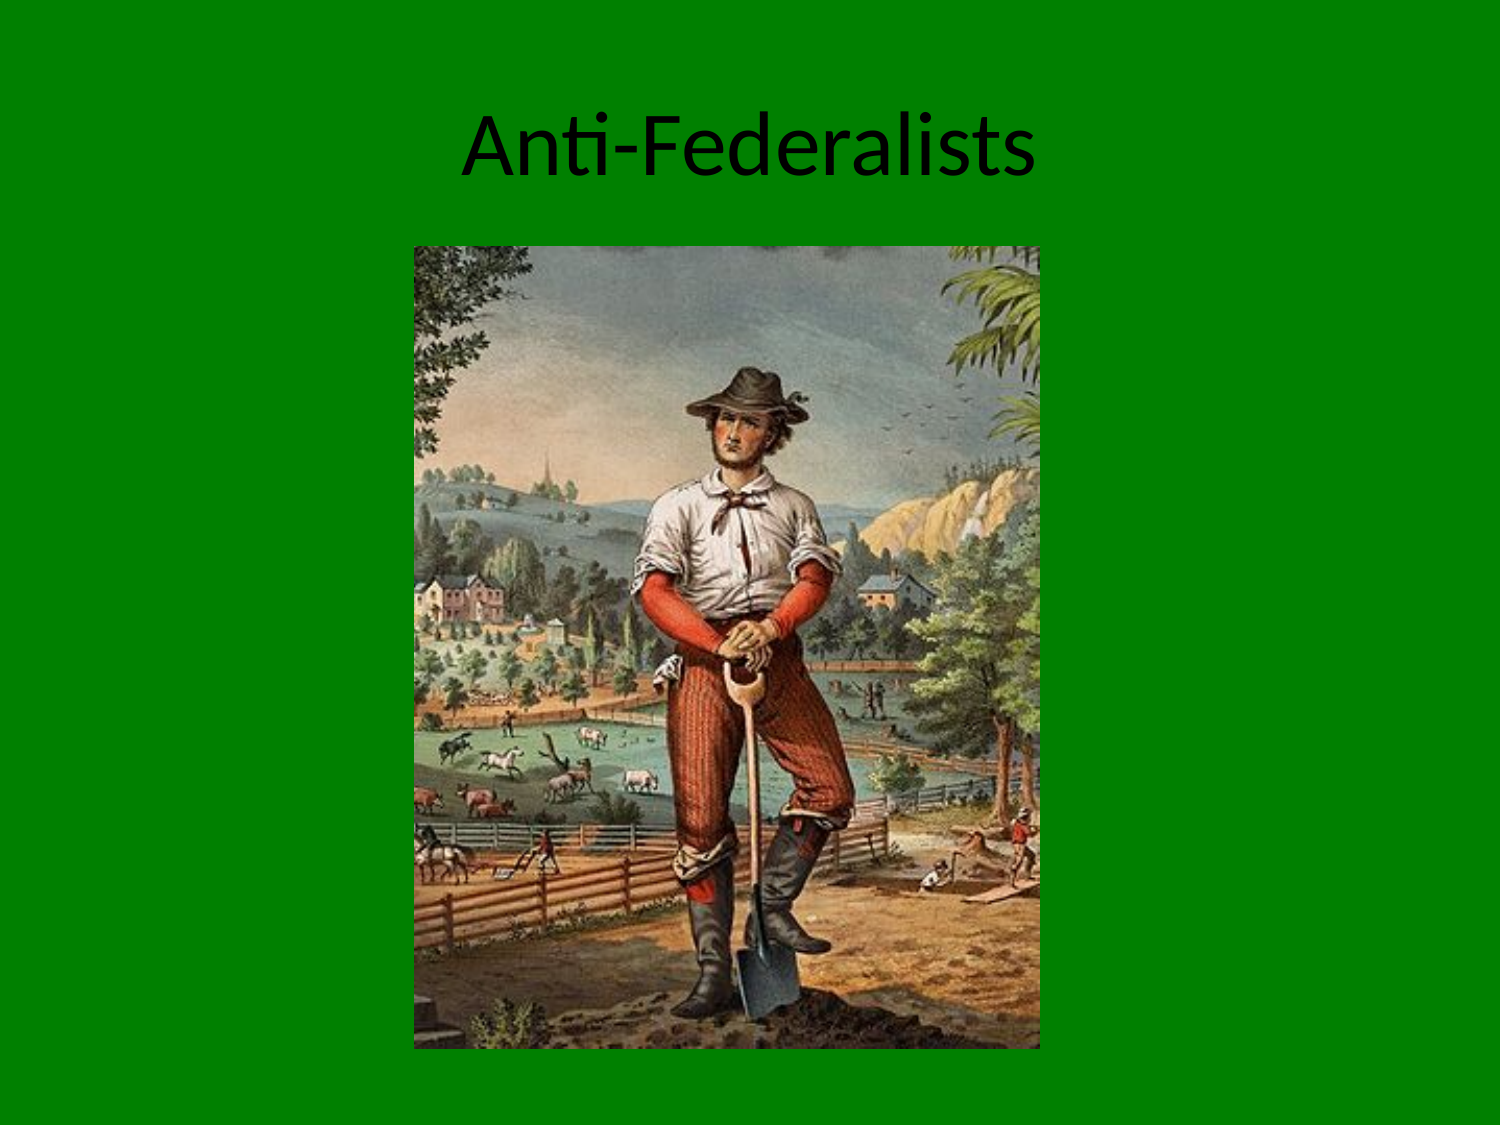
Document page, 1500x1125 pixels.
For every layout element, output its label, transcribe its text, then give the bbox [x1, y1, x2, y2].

picture [414, 246, 1040, 1049]
title Anti-Federalists [75, 45, 1425, 233]
